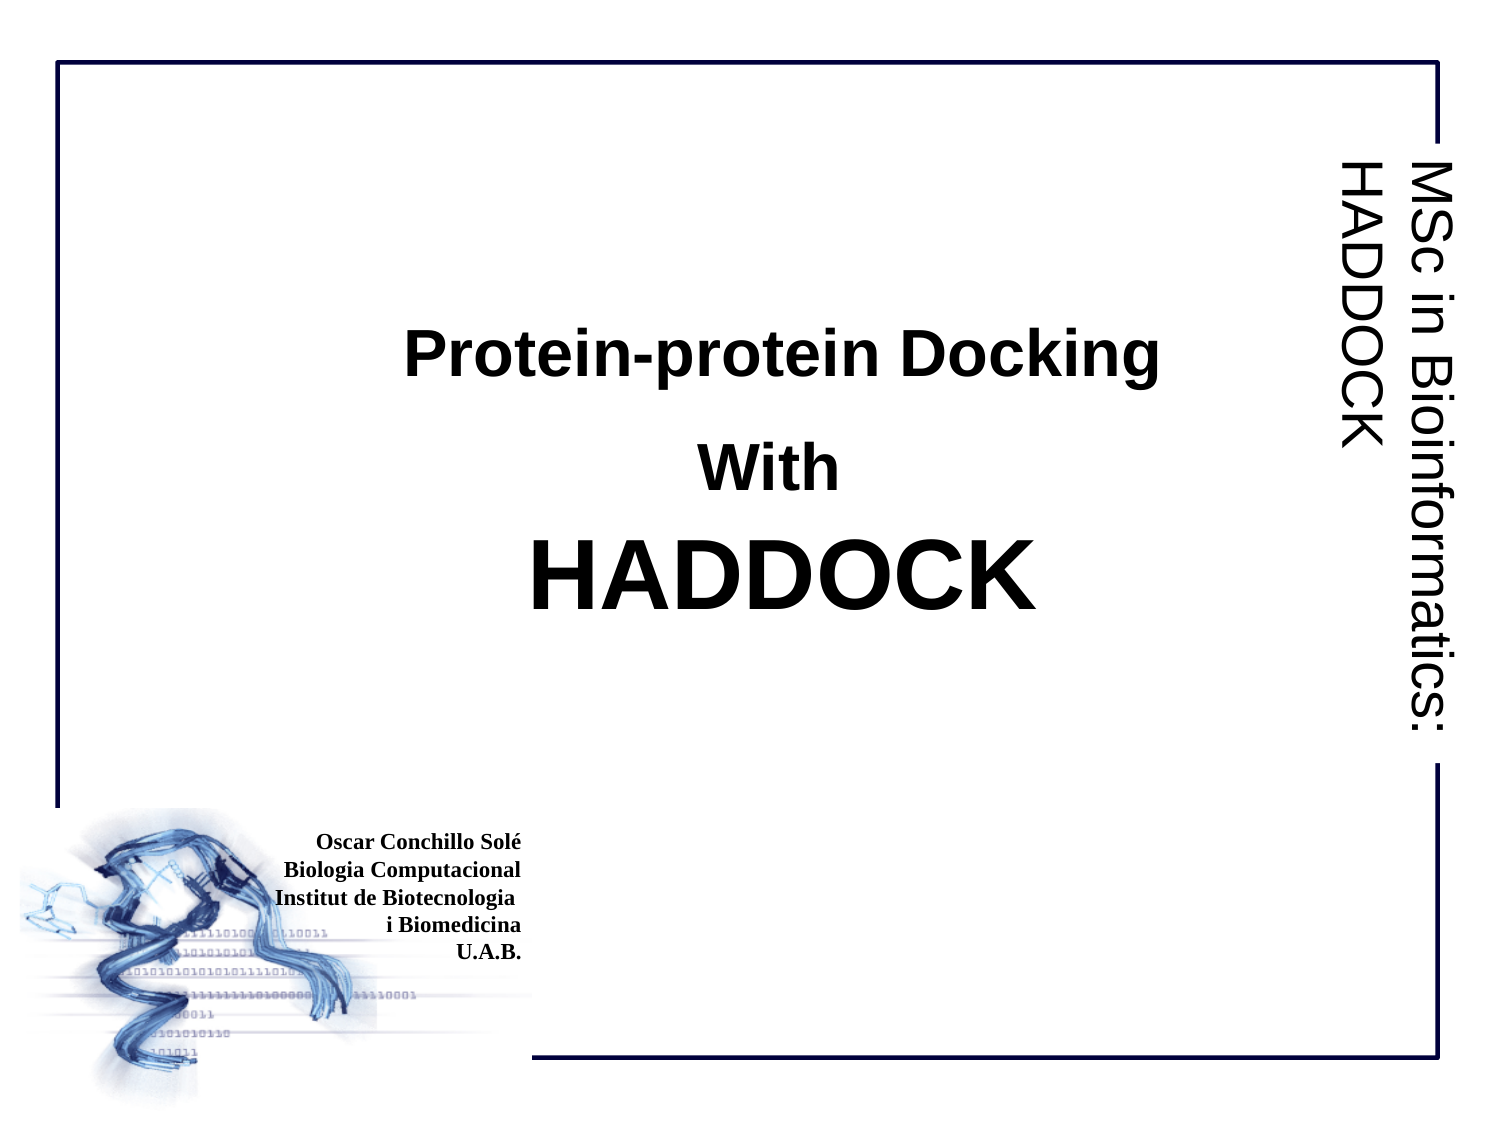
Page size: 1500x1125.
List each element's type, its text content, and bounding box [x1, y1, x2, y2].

picture [8, 808, 532, 1111]
text_box Protein-protein Docking With HADDOCK [179, 302, 1387, 638]
